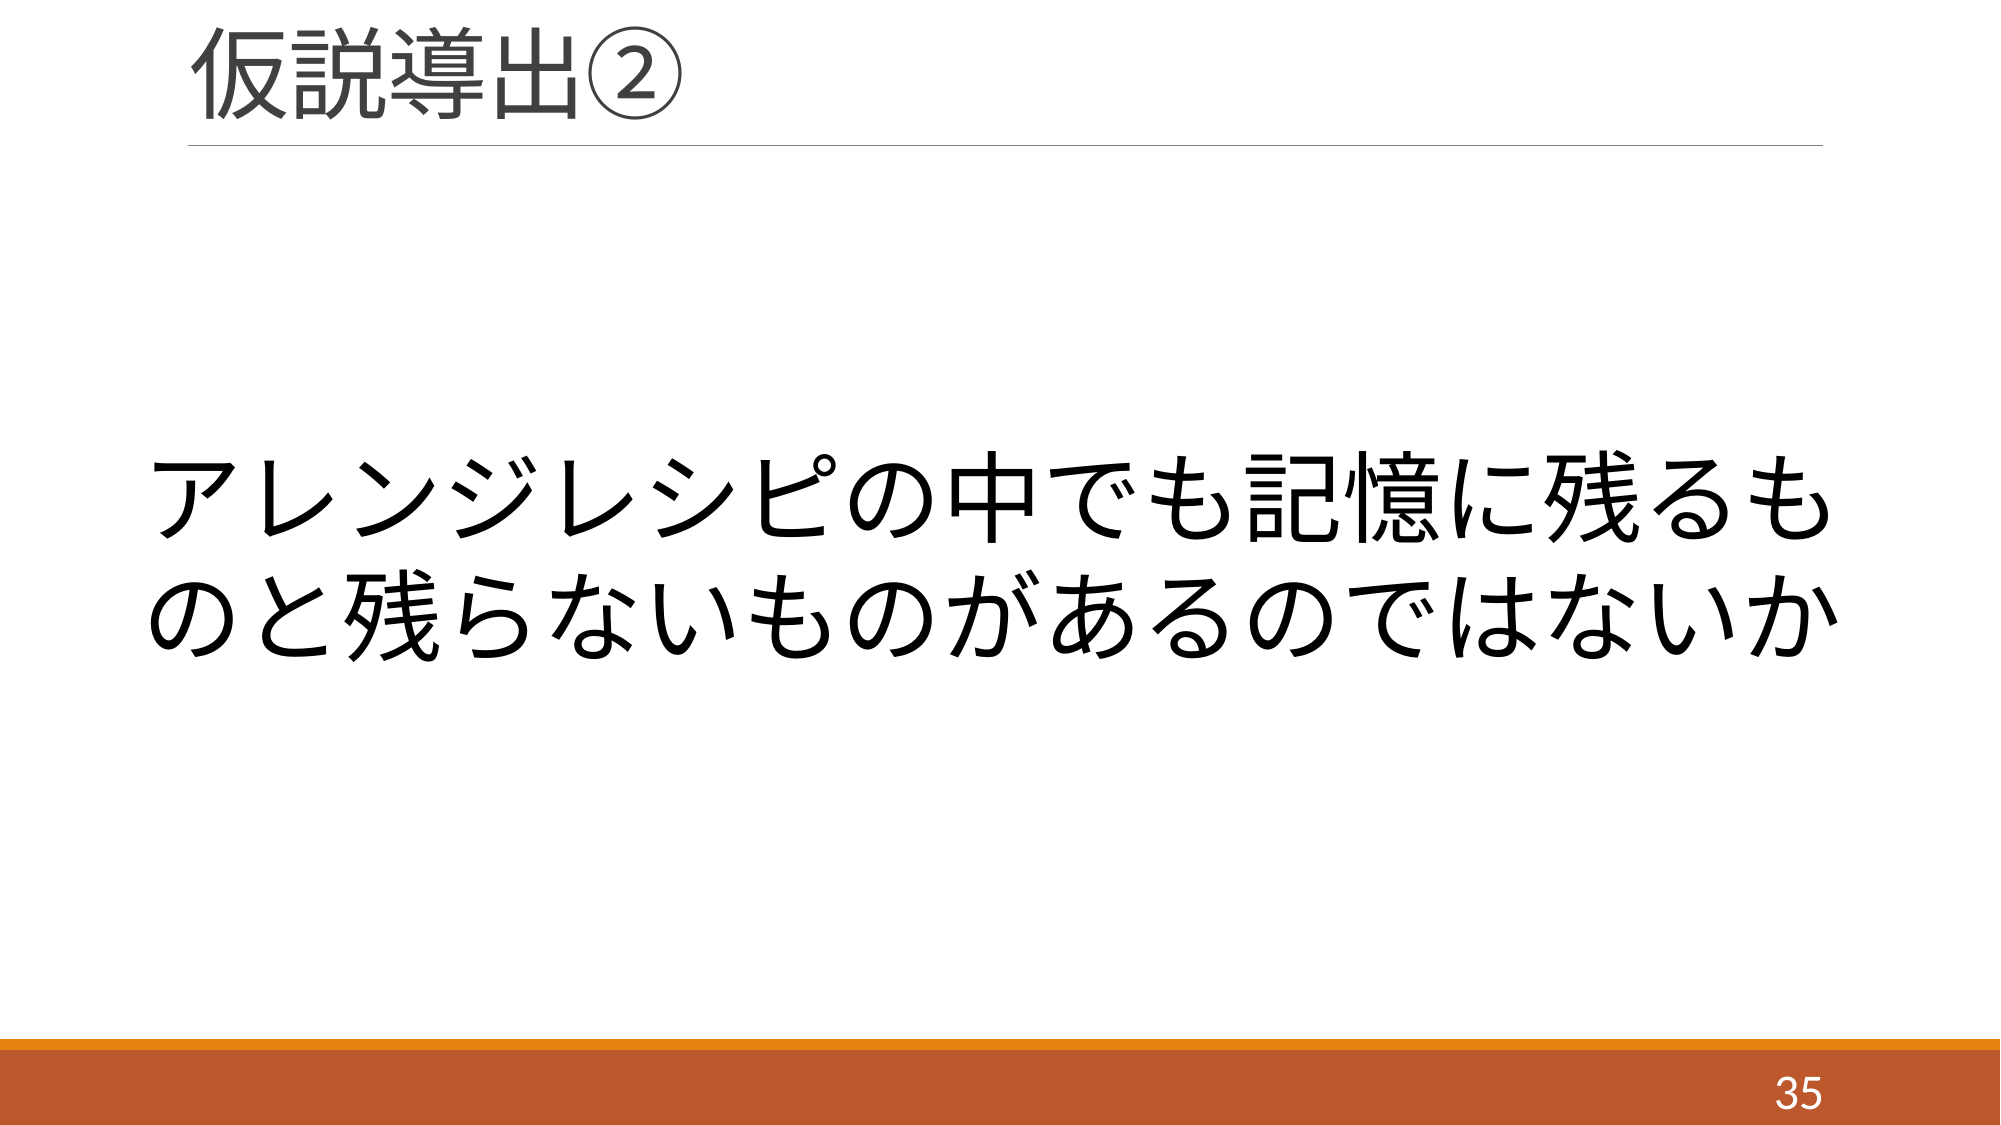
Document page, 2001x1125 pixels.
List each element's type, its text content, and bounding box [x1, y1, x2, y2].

text_box アレンジレシピの中でも記憶に残るものと残らないものがあるのではないか [66, 355, 1919, 755]
slide_number 35 [1624, 1059, 1840, 1120]
title 仮説導出② [174, 13, 1825, 140]
